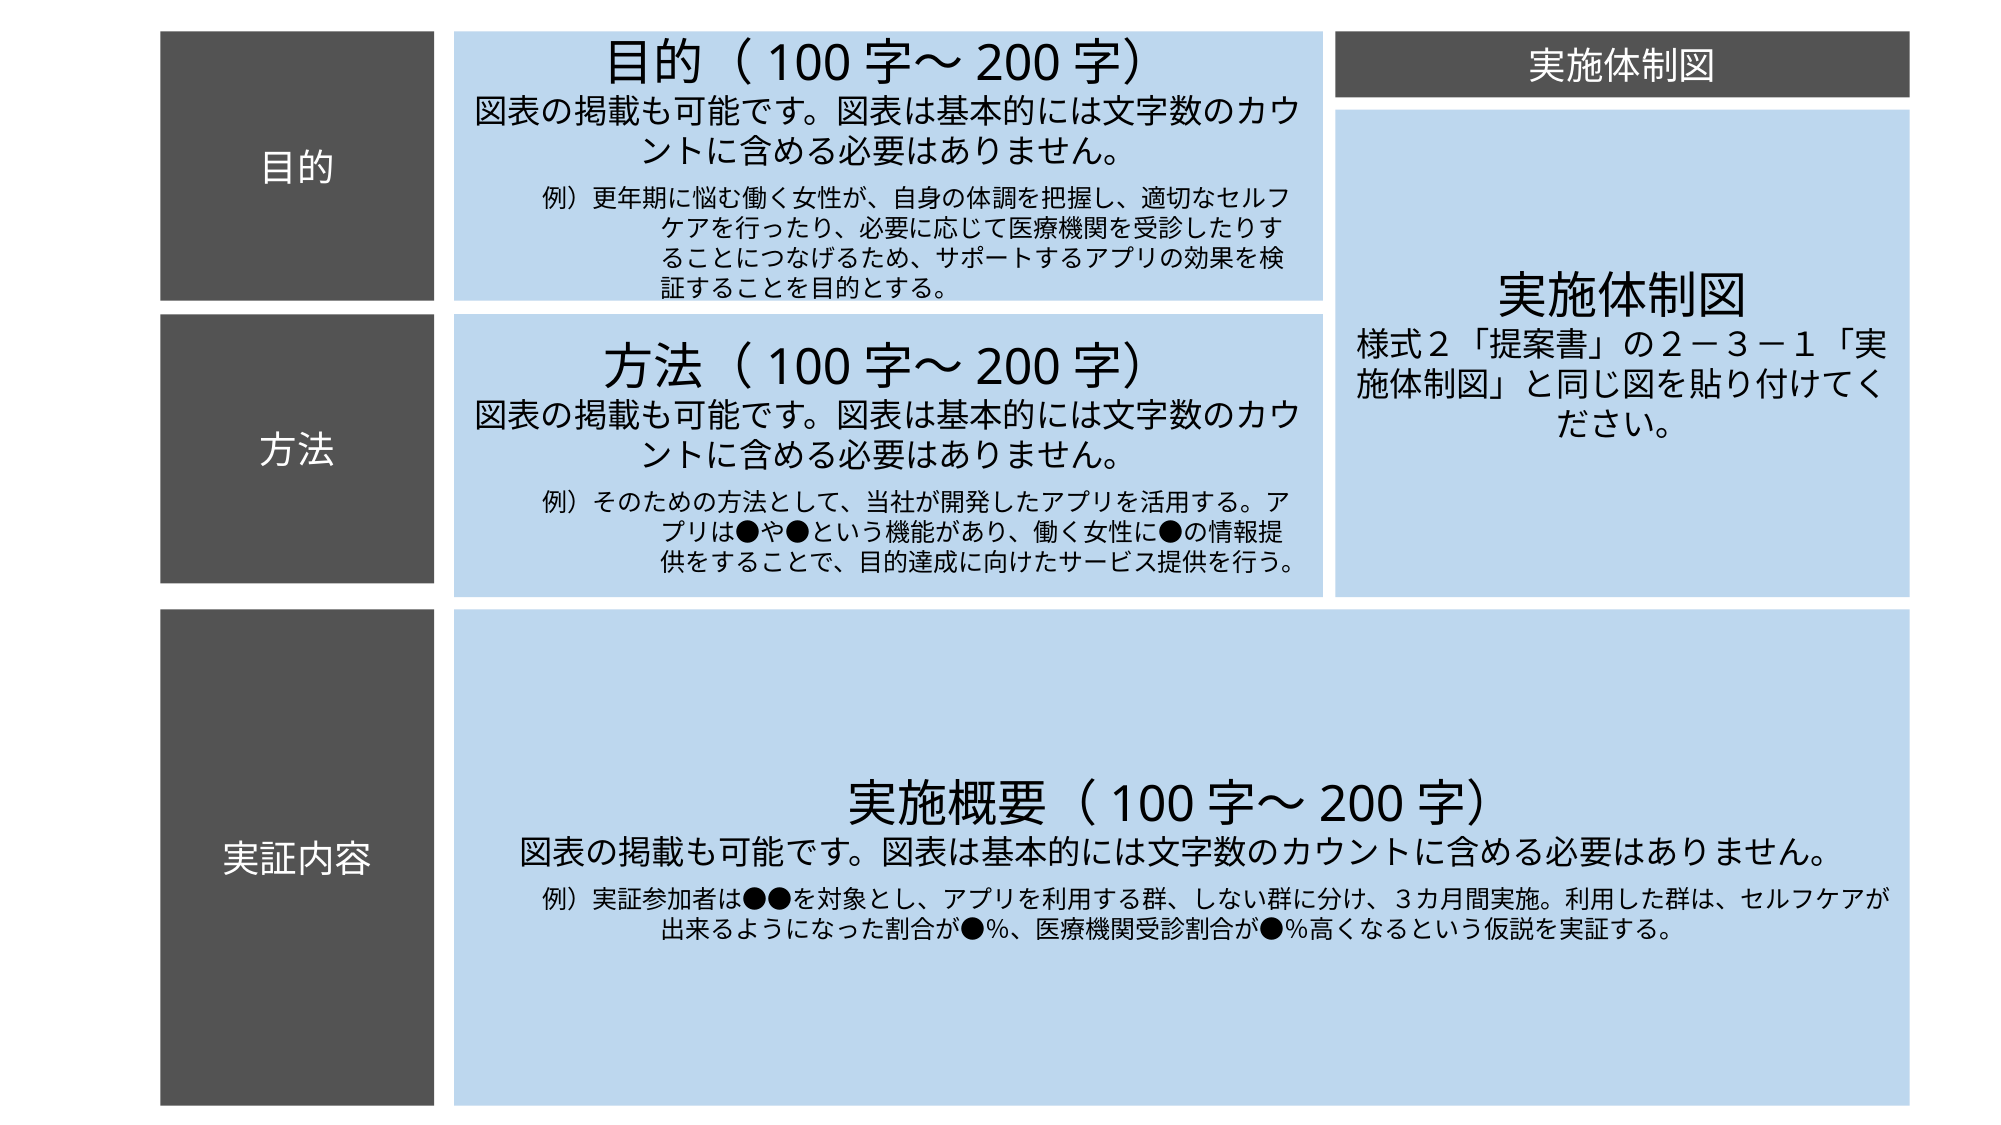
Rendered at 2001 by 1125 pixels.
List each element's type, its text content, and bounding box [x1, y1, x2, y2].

text_box 目的 [159, 30, 435, 302]
text_box 実施体制図 様式２「提案書」の２－３－１「実施体制図」と同じ図を貼り付けてください。 [1334, 109, 1911, 598]
text_box 方法 [159, 313, 435, 584]
text_box 実施概要（100字～200字） 図表の掲載も可能です。図表は基本的には文字数のカウントに含める必要はありません。 例）実証参加者は●●を対象とし、アプリを利用する群、しない群に分け、３カ月間実施。利用した群は、セルフケアが出来るようになった割合が●％、医療機関受診割合が●％高くなるという仮説を実証する。 [453, 608, 1911, 1107]
text_box 実施体制図 [1334, 30, 1911, 98]
text_box 方法（100字～200字） 図表の掲載も可能です。図表は基本的には文字数のカウントに含める必要はありません。 例）そのための方法として、当社が開発したアプリを活用する。アプリは●や●という機能があり、働く女性に●の情報提供をすることで、目的達成に向けたサービス提供を行う。 [453, 313, 1324, 598]
text_box 実証内容 [159, 608, 435, 1107]
text_box 目的（100字～200字） 図表の掲載も可能です。図表は基本的には文字数のカウントに含める必要はありません。 例）更年期に悩む働く女性が、自身の体調を把握し、適切なセルフケアを行ったり、必要に応じて医療機関を受診したりすることにつなげるため、サポートするアプリの効果を検証することを目的とする。 [453, 30, 1324, 302]
